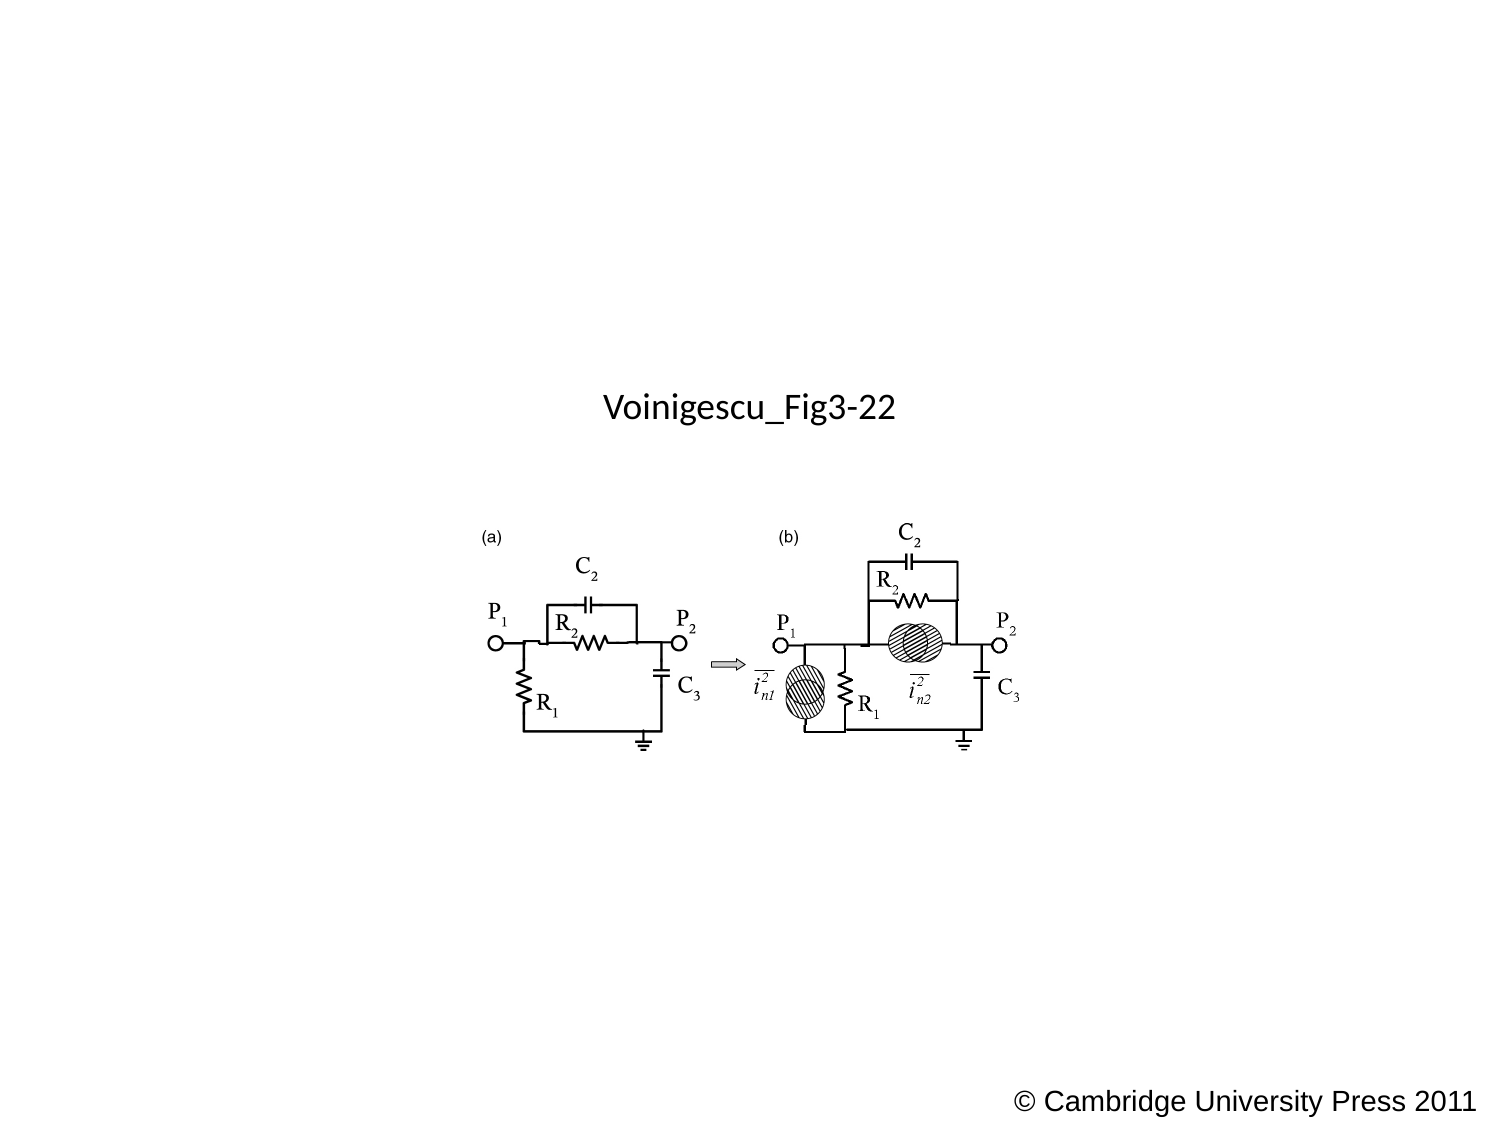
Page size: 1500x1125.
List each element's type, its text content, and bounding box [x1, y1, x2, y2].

text_box © Cambridge University Press 2011 [907, 1074, 1493, 1125]
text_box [480, 374, 1019, 751]
